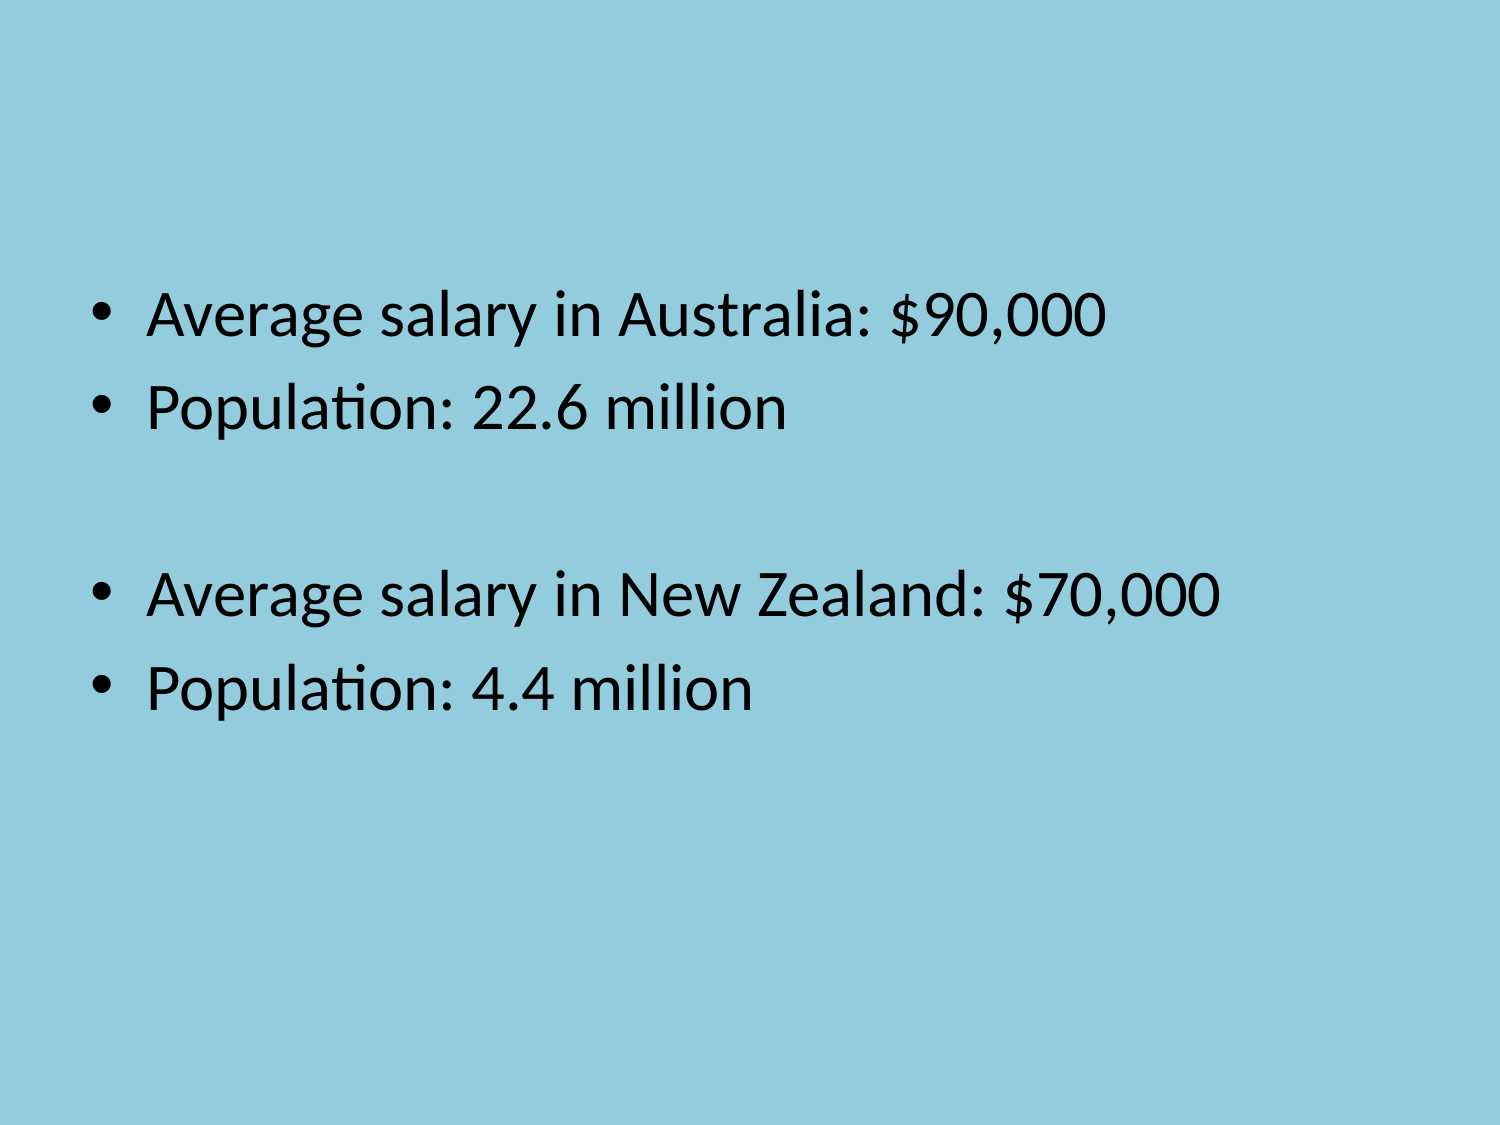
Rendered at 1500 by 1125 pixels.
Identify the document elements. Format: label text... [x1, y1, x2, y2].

list Average salary in Australia: $90,000 Population: 22.6 million Average salary in New Zealand: $70,000 Population: 4.4 million [75, 262, 1425, 1005]
